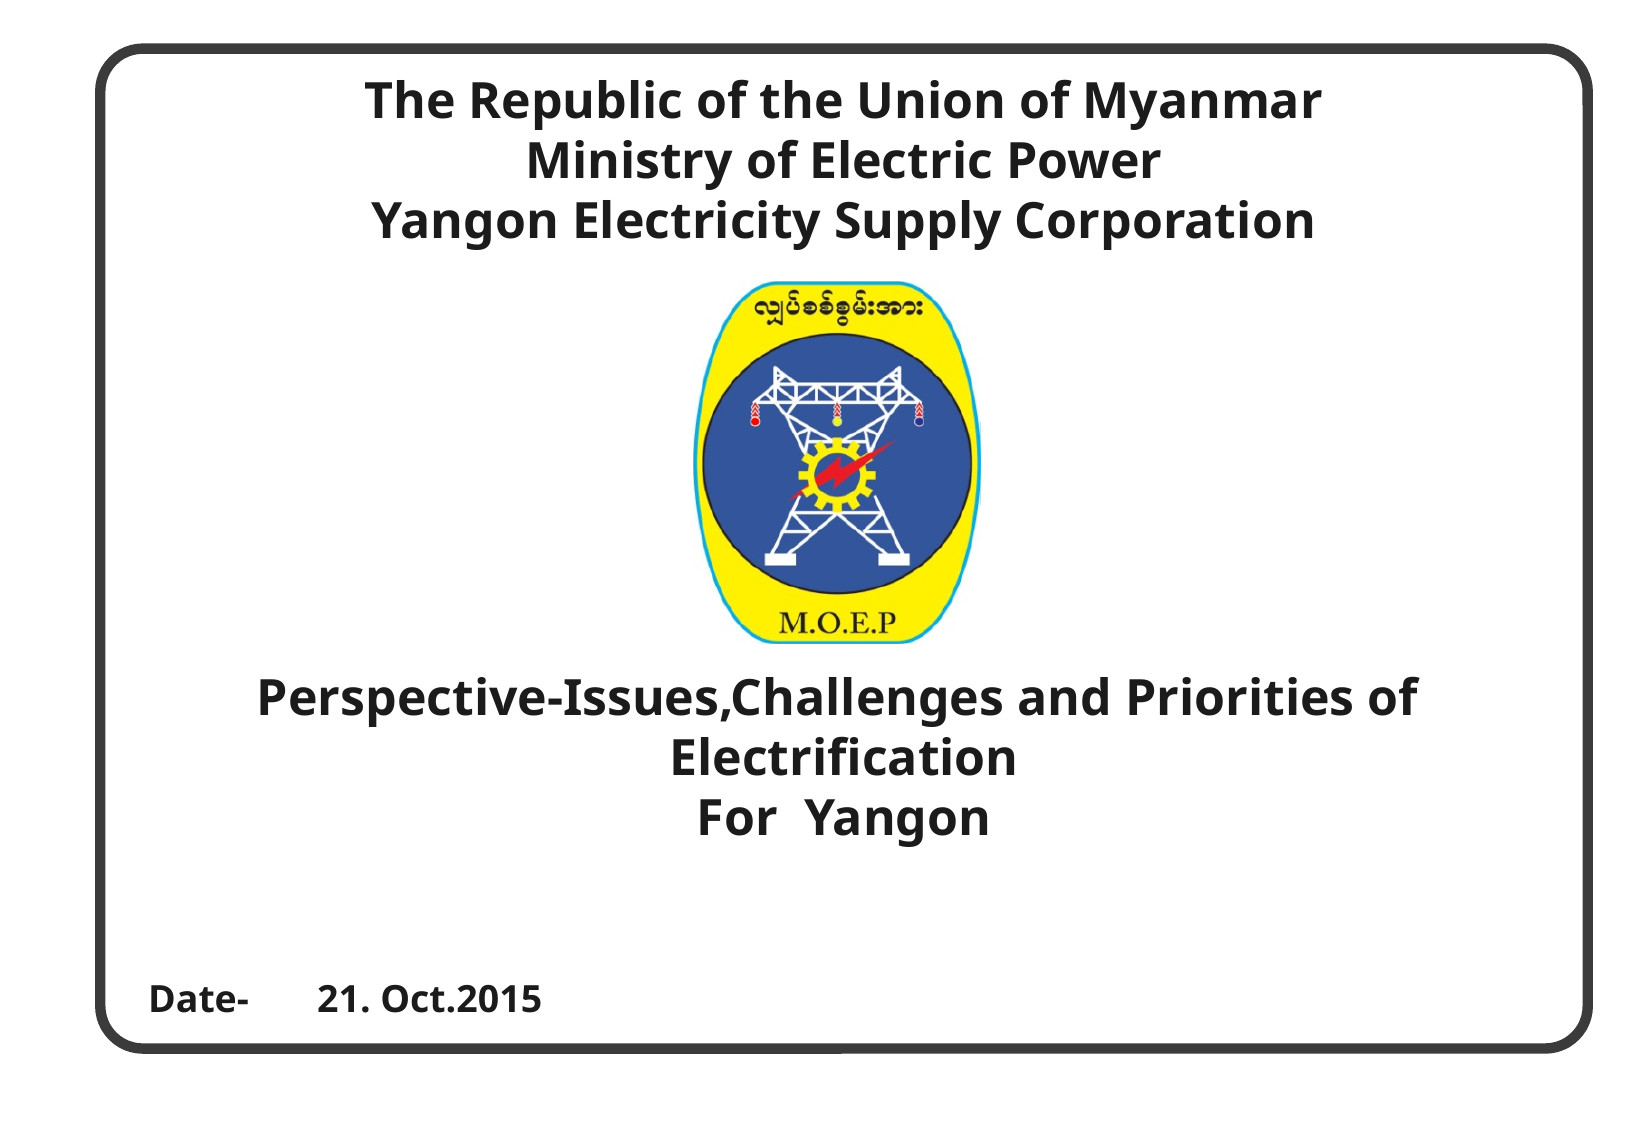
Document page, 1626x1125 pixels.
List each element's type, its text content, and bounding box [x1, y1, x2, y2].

slide_number [1164, 1042, 1544, 1103]
text_box The Republic of the Union of Myanmar Ministry of Electric Power Yangon Electricity Supply Corporation [100, 61, 1588, 256]
text_box Perspective-Issues,Challenges and Priorities of Electrification For Yangon [100, 657, 1588, 853]
picture [692, 281, 981, 645]
text_box [98, 78, 1590, 1051]
text_box Date- 21. Oct.2015 [133, 967, 618, 1028]
text_box [109, 46, 1578, 61]
